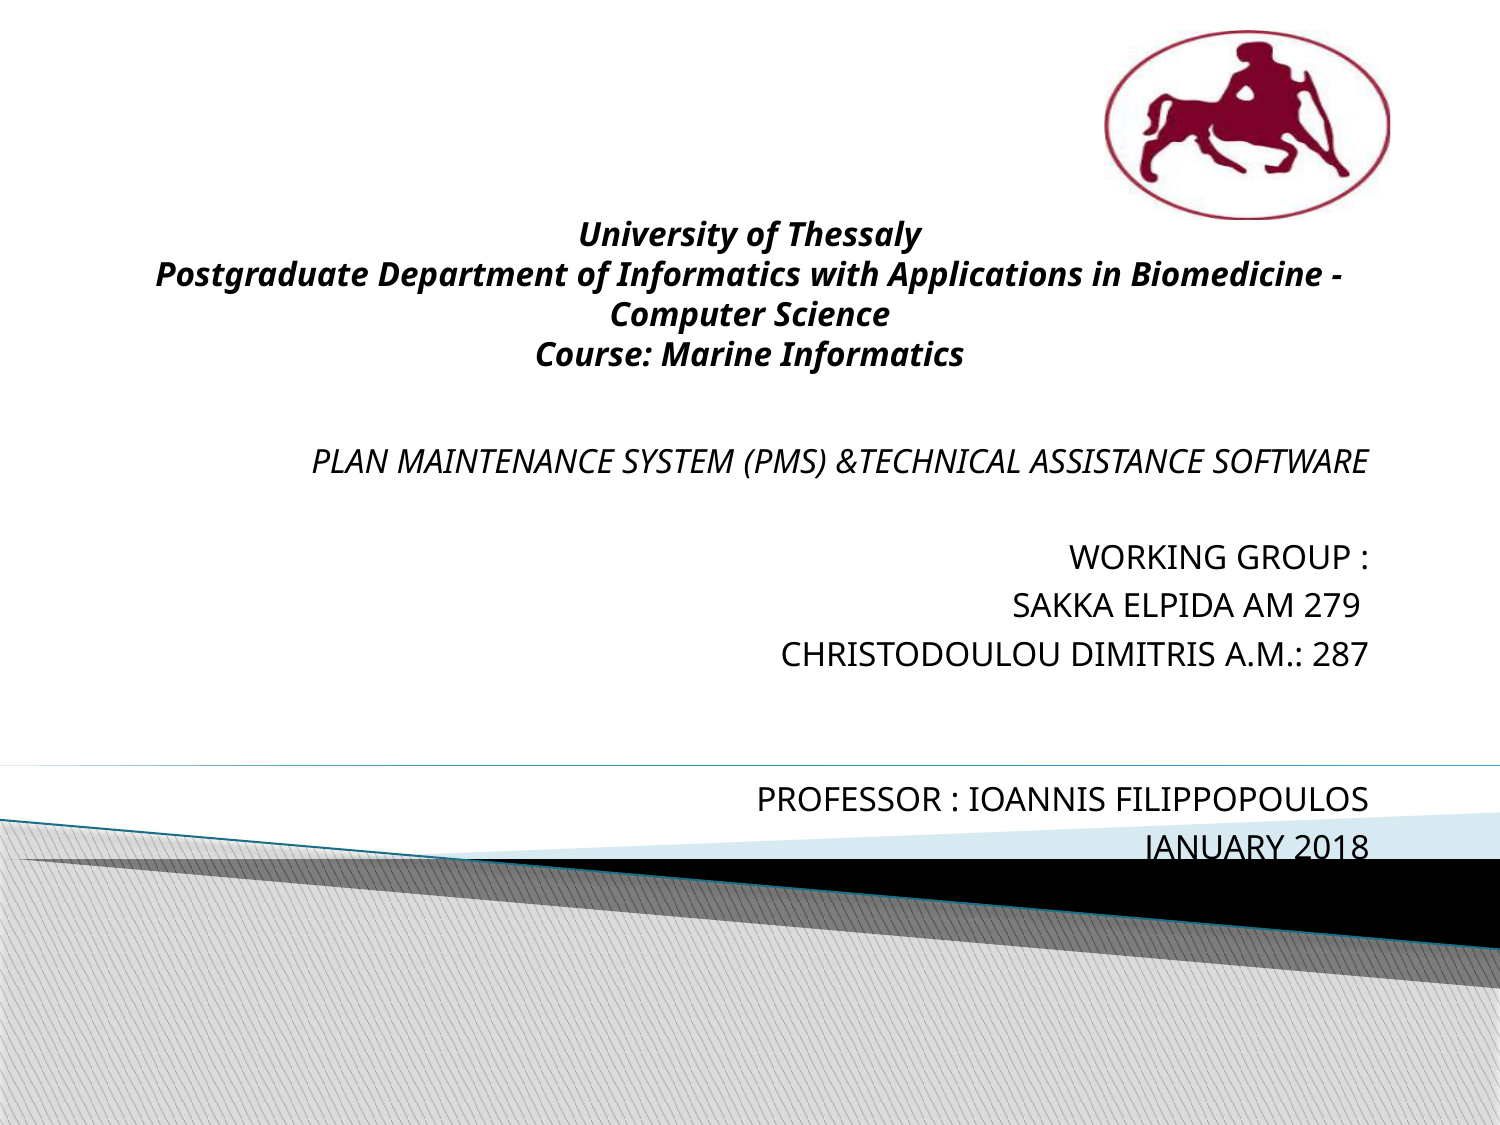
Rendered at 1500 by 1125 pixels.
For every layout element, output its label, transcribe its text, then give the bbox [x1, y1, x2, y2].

picture [1104, 30, 1391, 221]
subtitle PLAN MAINTENANCE SYSTEM (PMS) &TECHNICAL ASSISTANCE SOFTWARE WORKING GROUP : SAKKΑ ELPIDA AΜ 279 CHRISTODOULOU DIMITRIS Α.Μ.: 287 PROFESSOR : IOANNIS FILIPPOPOULOS JANUARY 2018 [112, 432, 1388, 787]
title University of Thessaly Postgraduate Department of Informatics with Applications in Biomedicine - Computer Science Course: Marine Informatics [112, 196, 1388, 421]
picture [5, 859, 1500, 989]
